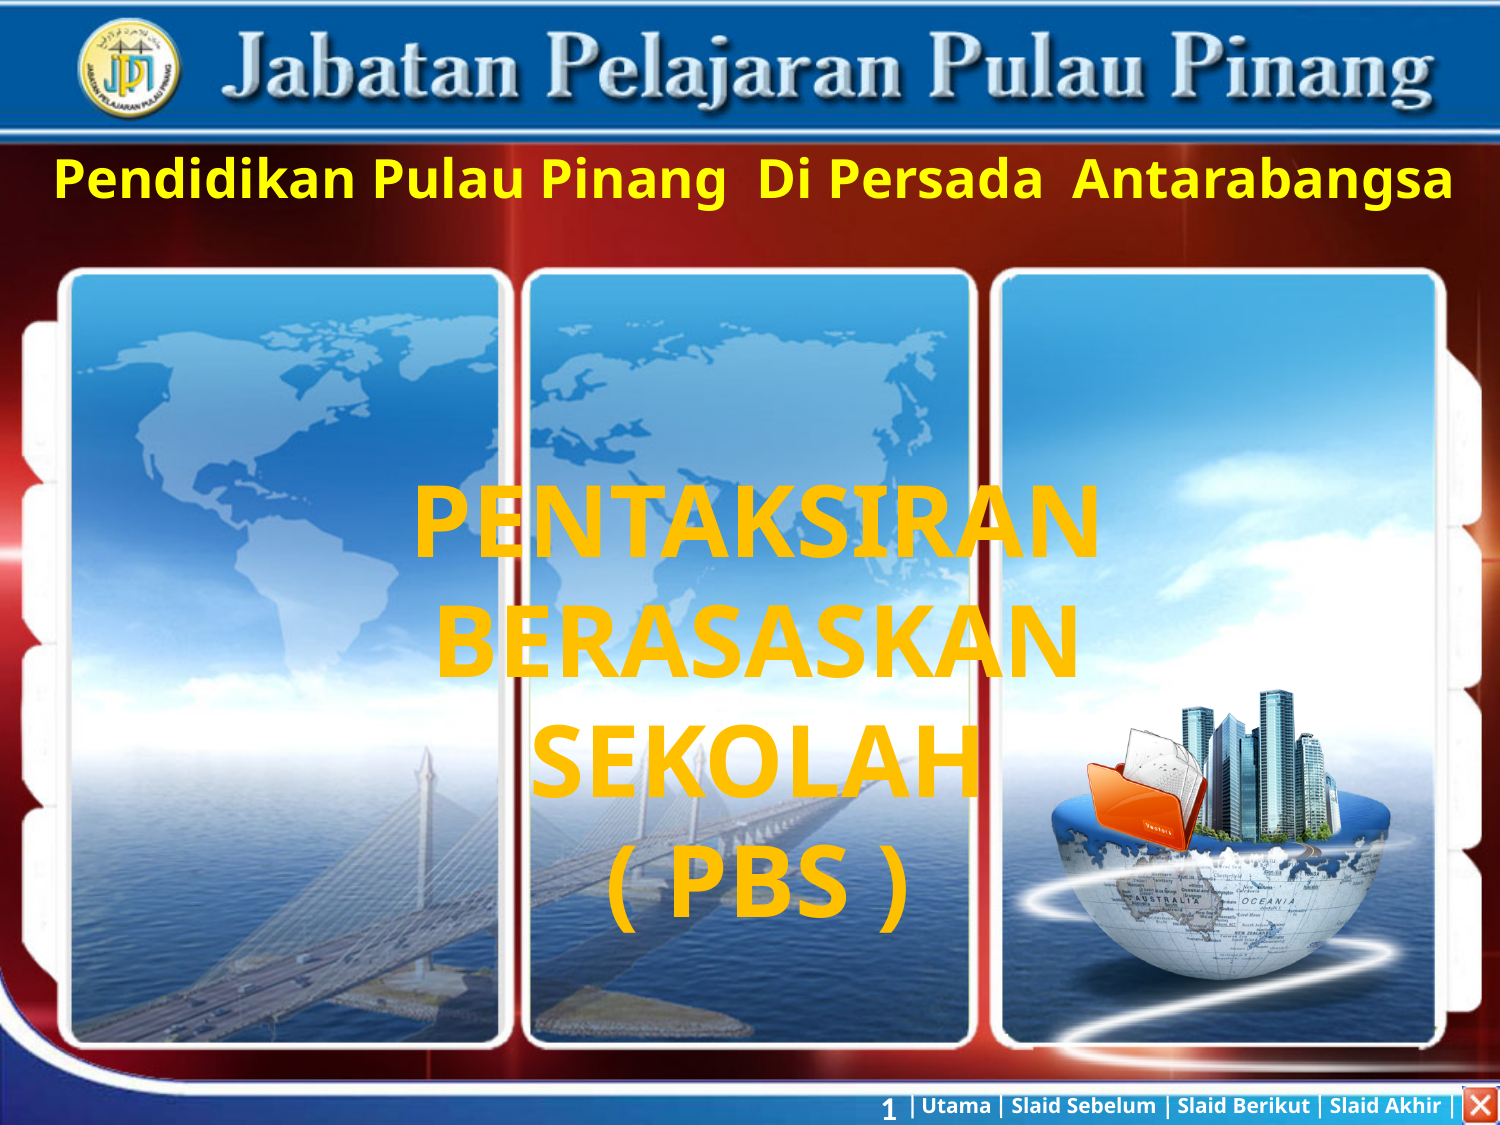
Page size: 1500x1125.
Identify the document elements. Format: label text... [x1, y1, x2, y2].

text_box Pendidikan Pulau Pinang Di Persada Antarabangsa [37, 137, 1500, 225]
picture [0, 0, 1500, 1125]
text_box PENTAKSIRAN BERASASKAN SEKOLAH ( PBS ) [291, 449, 1225, 945]
